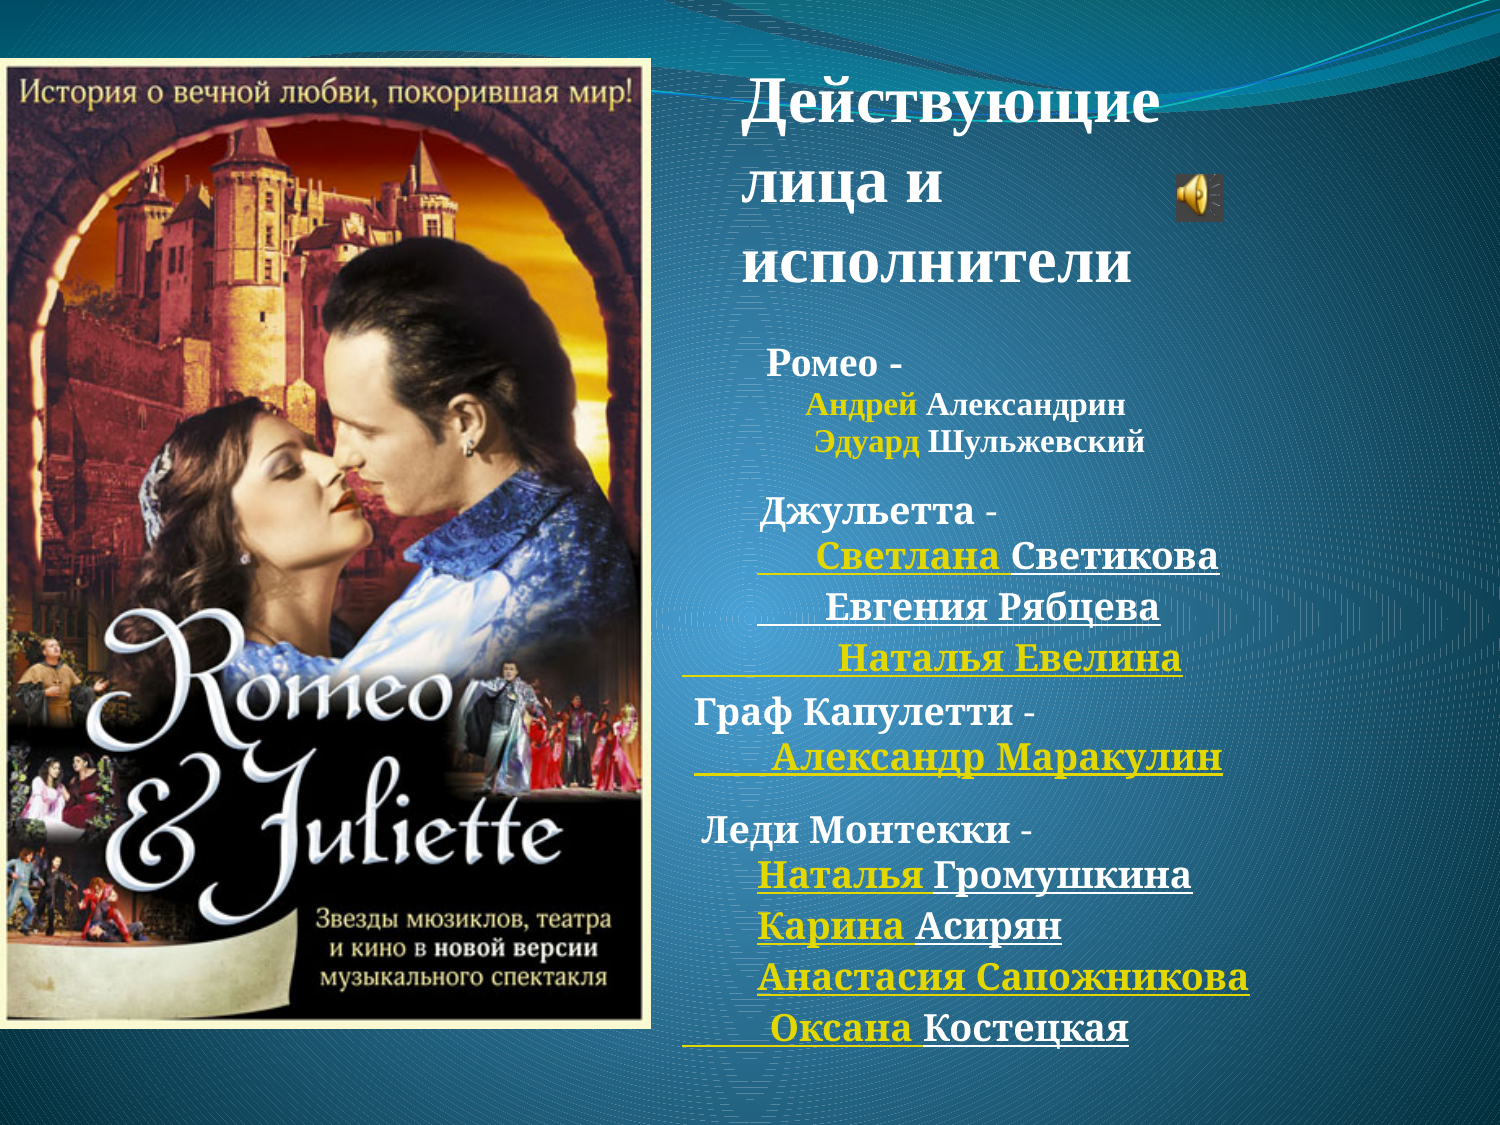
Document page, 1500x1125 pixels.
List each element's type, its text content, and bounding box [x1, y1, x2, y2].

text_box Джульетта - Светлана Светикова Евгения Рябцева Наталья Евелина [667, 479, 1418, 693]
text_box Граф Капулетти - Александр Маракулин [679, 680, 1430, 792]
table_header Ромео - Андрей Александрин Эдуард Шульжевский [679, 338, 1435, 462]
picture [0, 58, 652, 1029]
text_box Леди Монтекки - Наталья Громушкина Карина Асирян Анастасия Сапожникова Оксана Костецкая [667, 798, 1418, 1063]
text_box Действующие лица и исполнители [726, 48, 1289, 384]
picture [1174, 172, 1226, 223]
